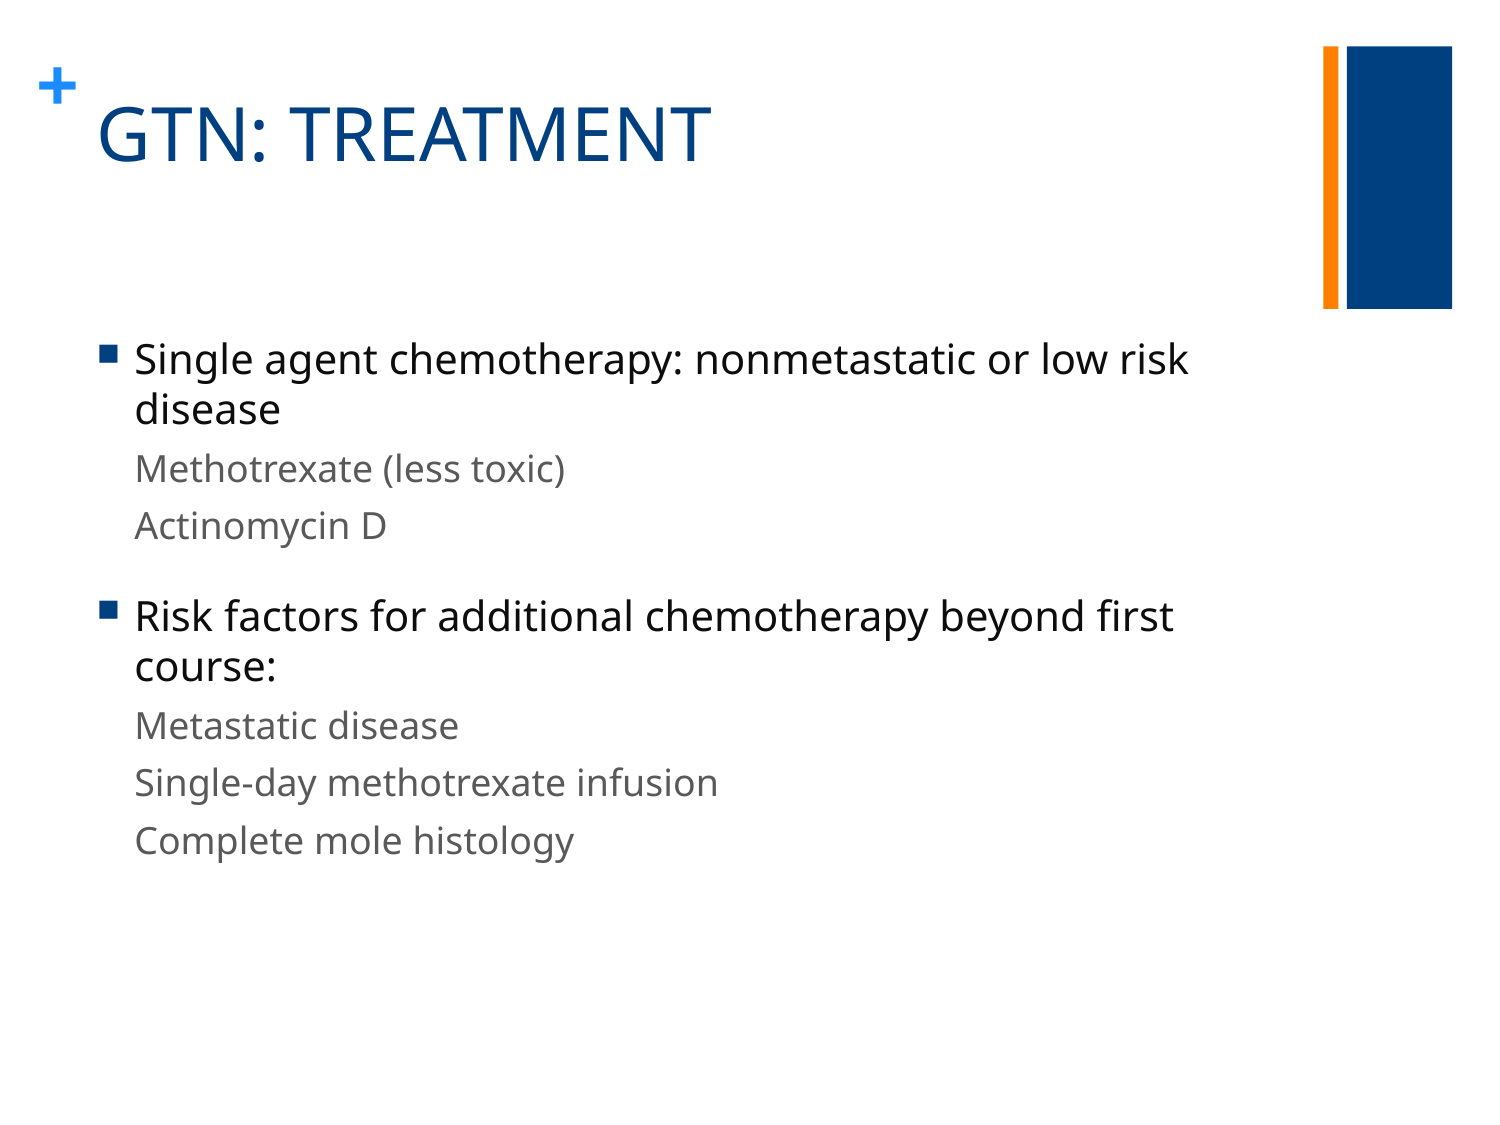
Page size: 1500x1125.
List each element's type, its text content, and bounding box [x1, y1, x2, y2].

title GTN: TREATMENT [81, 79, 1322, 263]
list Single agent chemotherapy: nonmetastatic or low risk disease Methotrexate (less toxic) Actinomycin D Risk factors for additional chemotherapy beyond first course: Metastatic disease Single-day methotrexate infusion Complete mole histology [81, 324, 1322, 1005]
